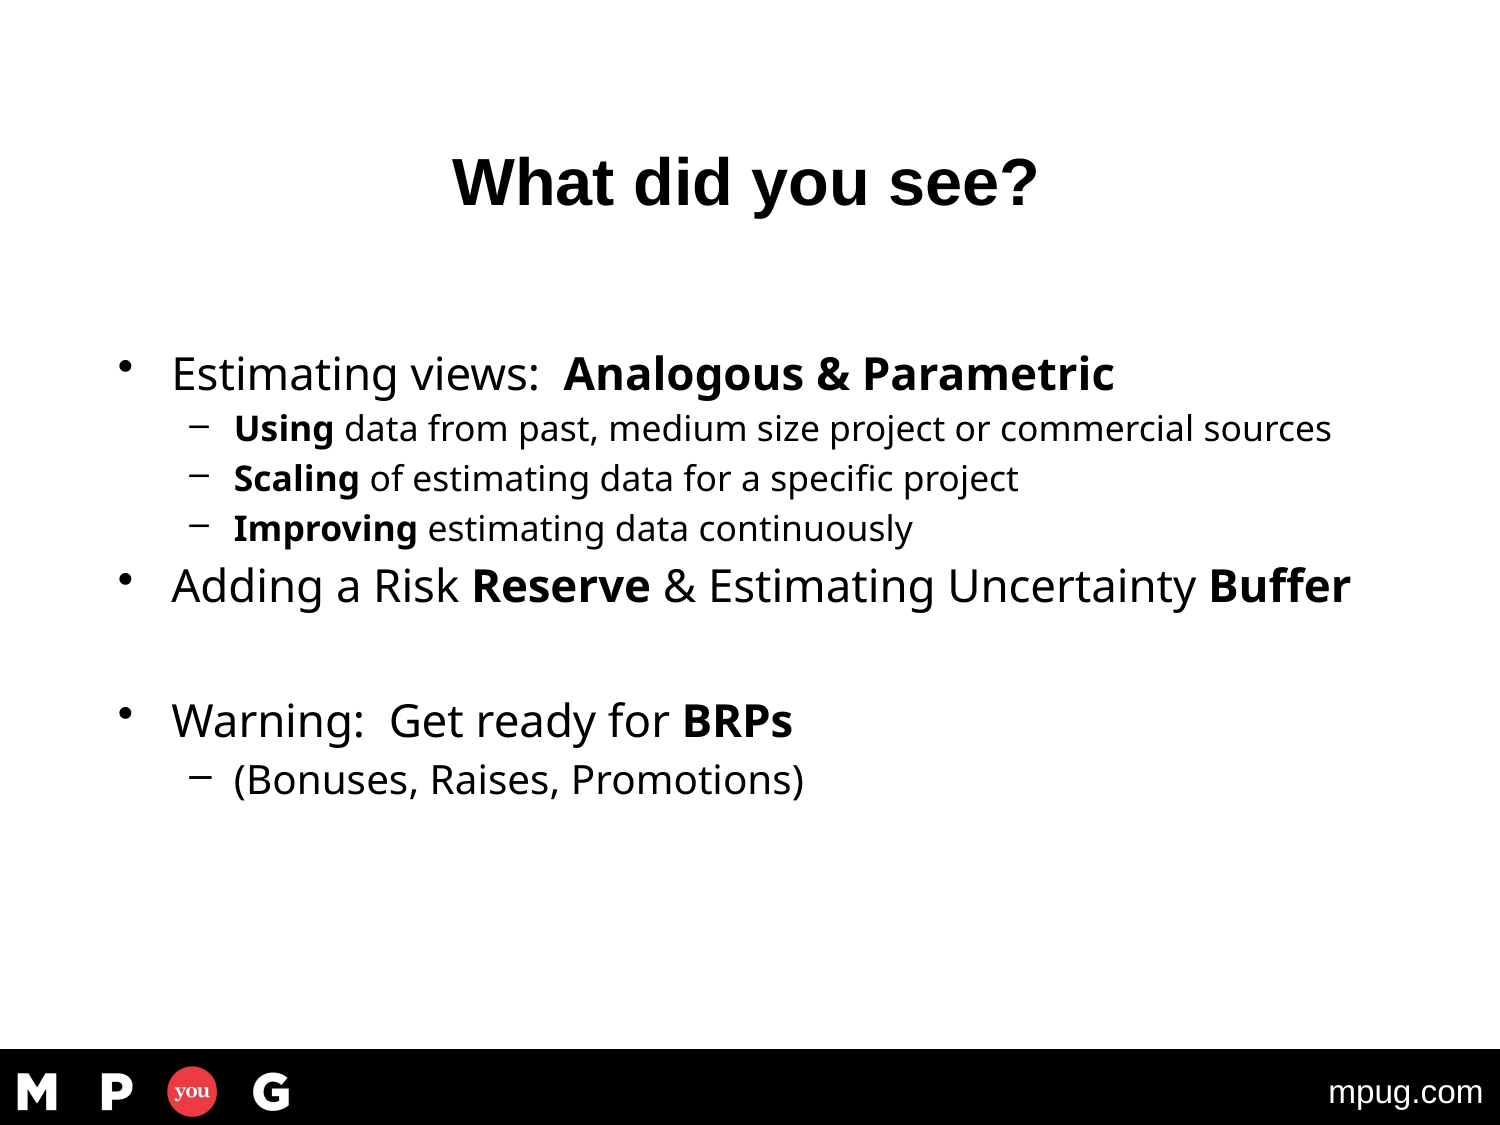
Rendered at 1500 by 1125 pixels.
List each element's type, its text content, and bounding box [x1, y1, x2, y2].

list Estimating views: Analogous & Parametric Using data from past, medium size project or commercial sources Scaling of estimating data for a specific project Improving estimating data continuously Adding a Risk Reserve & Estimating Uncertainty Buffer Warning: Get ready for BRPs (Bonuses, Raises, Promotions) [103, 337, 1397, 873]
text_box What did you see? [437, 131, 1138, 227]
picture [15, 1065, 291, 1119]
